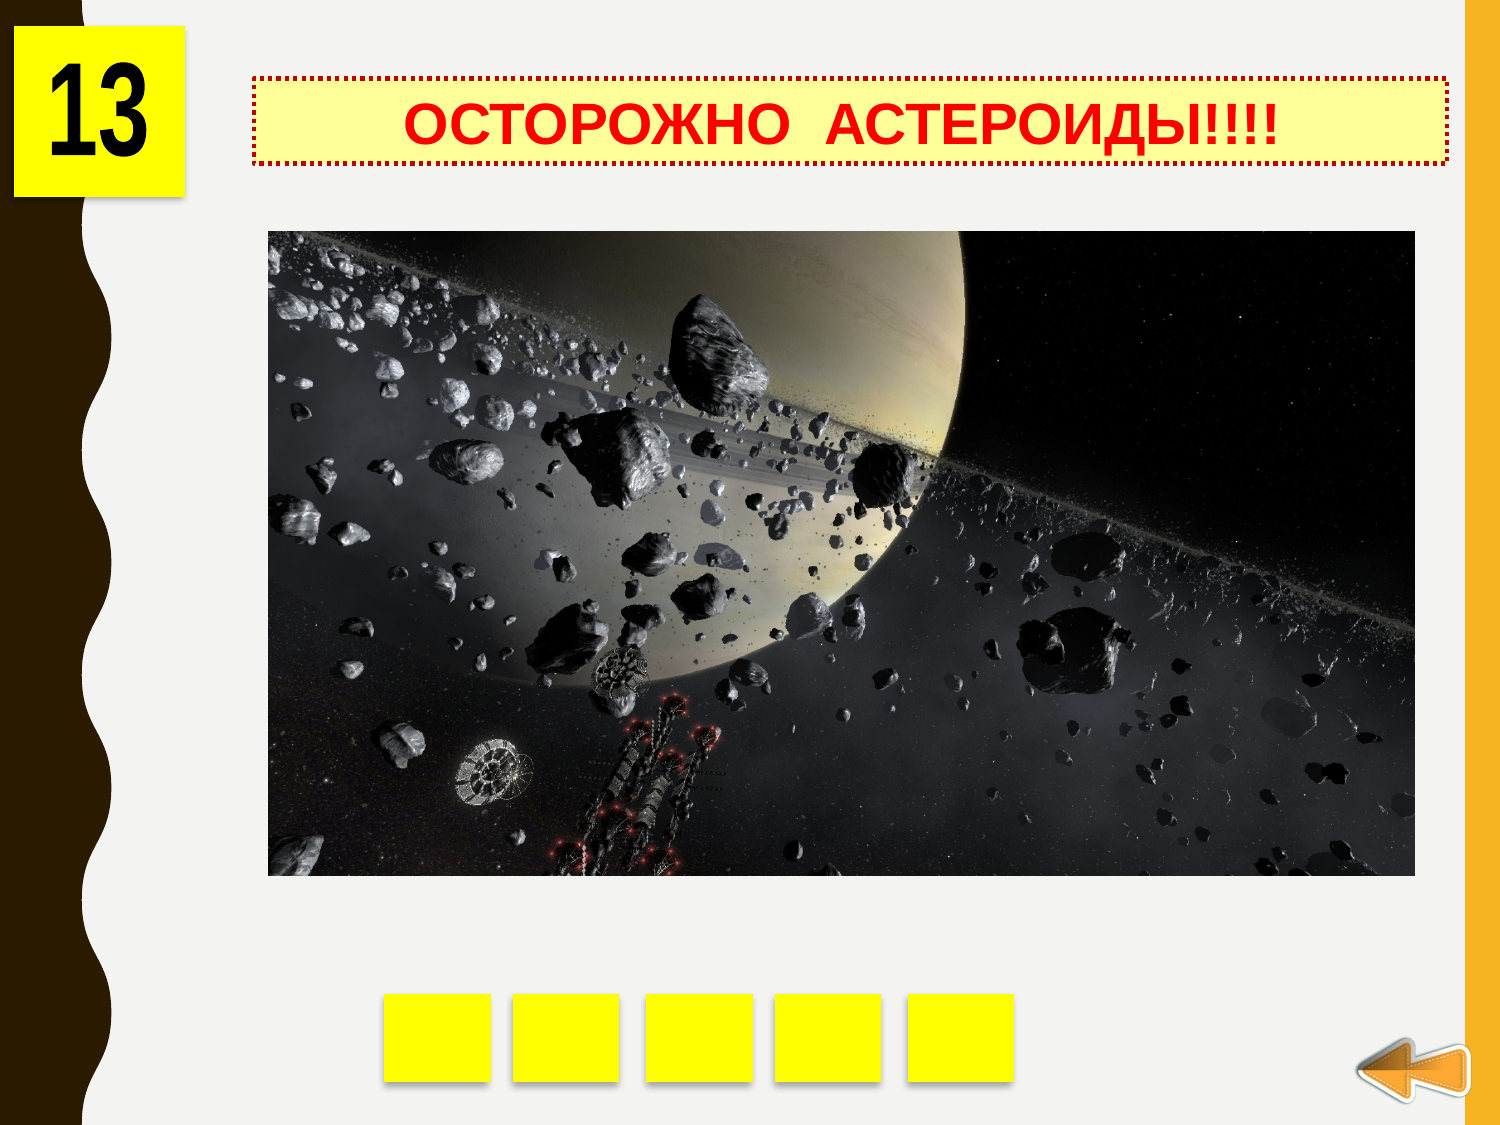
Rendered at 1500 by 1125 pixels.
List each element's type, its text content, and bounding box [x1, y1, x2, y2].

text_box [13, 25, 185, 198]
text_box [774, 994, 881, 1083]
text_box ОСТОРОЖНО АСТЕРОИДЫ!!!! [253, 78, 1448, 164]
text_box [907, 994, 1015, 1083]
text_box [384, 994, 491, 1083]
picture [268, 231, 1415, 876]
picture [1352, 1036, 1472, 1106]
text_box [513, 994, 620, 1083]
text_box [646, 994, 753, 1083]
